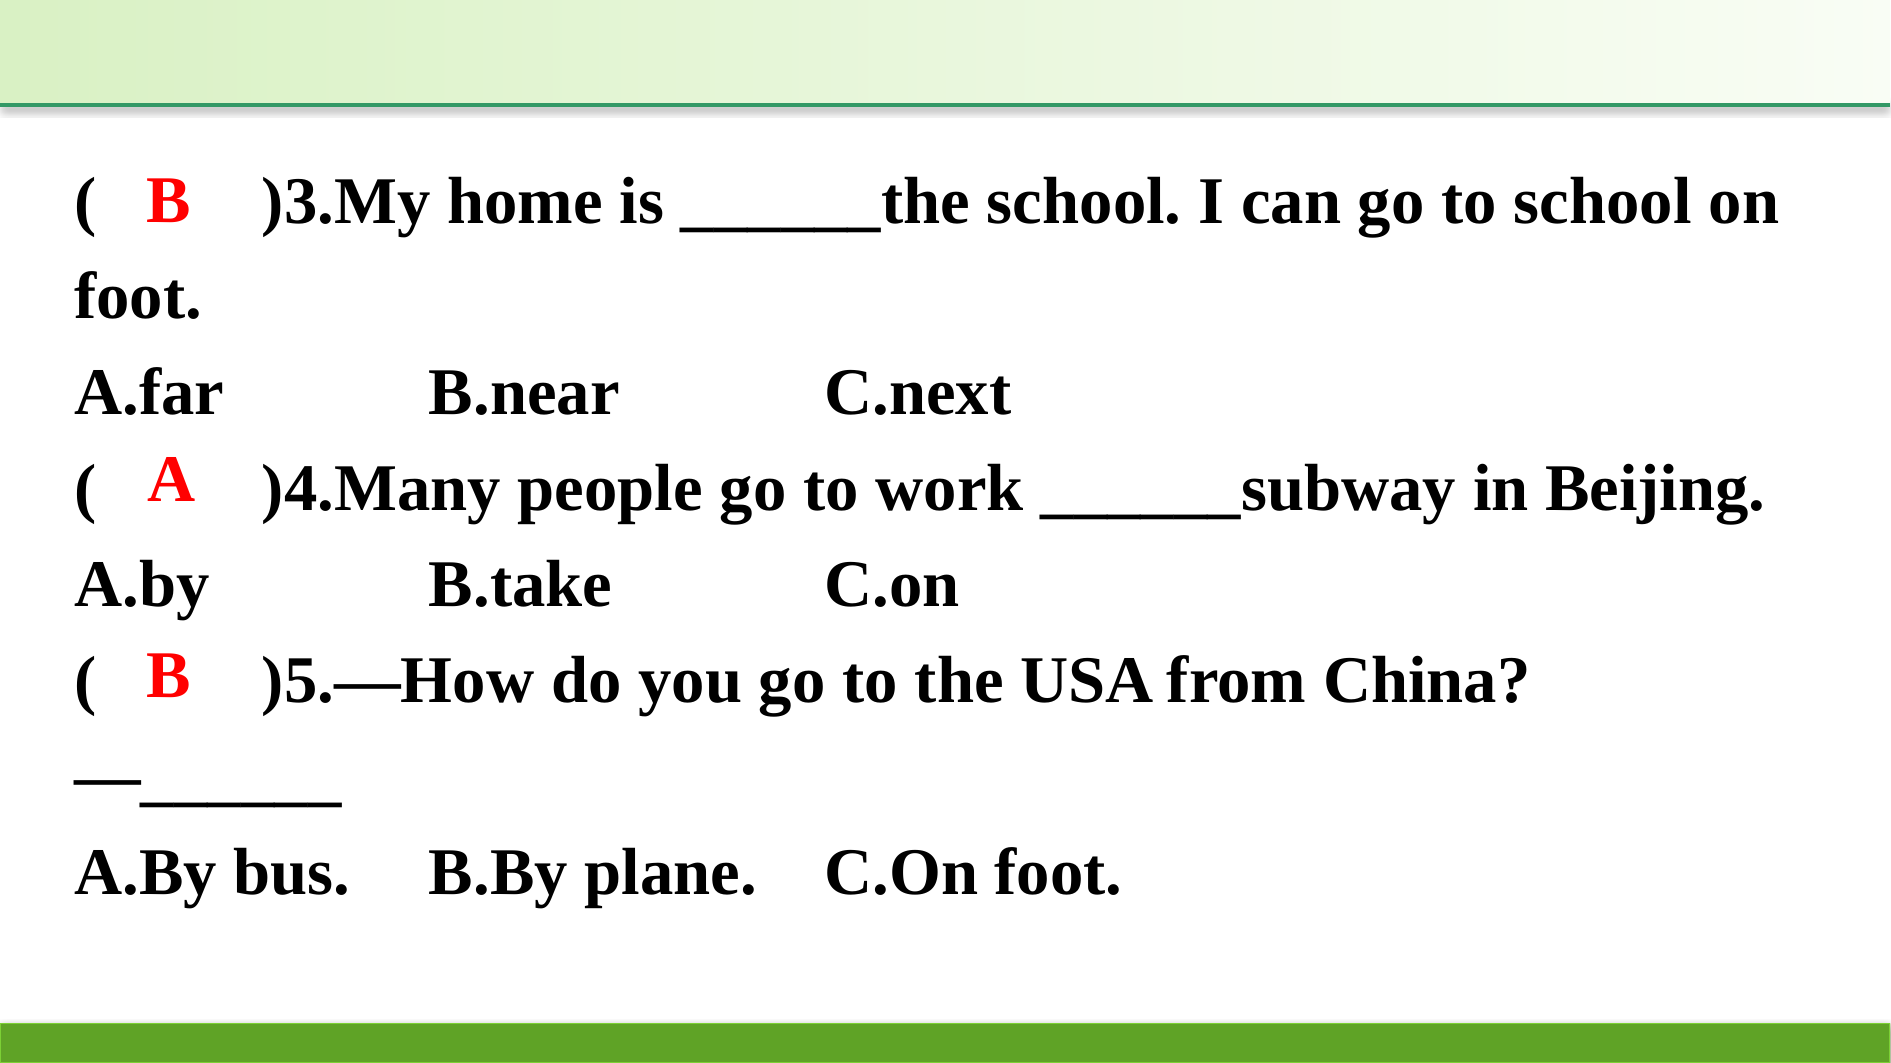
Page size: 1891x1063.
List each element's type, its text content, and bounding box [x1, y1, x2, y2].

text_box ( )3.My home is ______the school. I can go to school on foot. A.far B.near C.next ( )4.Many people go to work ______subway in Beijing. A.by B.take C.on ( )5.—How do you go to the USA from China? —______ A.By bus. B.By plane. C.On foot. [59, 133, 1833, 916]
text_box A [132, 427, 211, 523]
text_box B [132, 148, 207, 244]
text_box B [132, 623, 207, 718]
